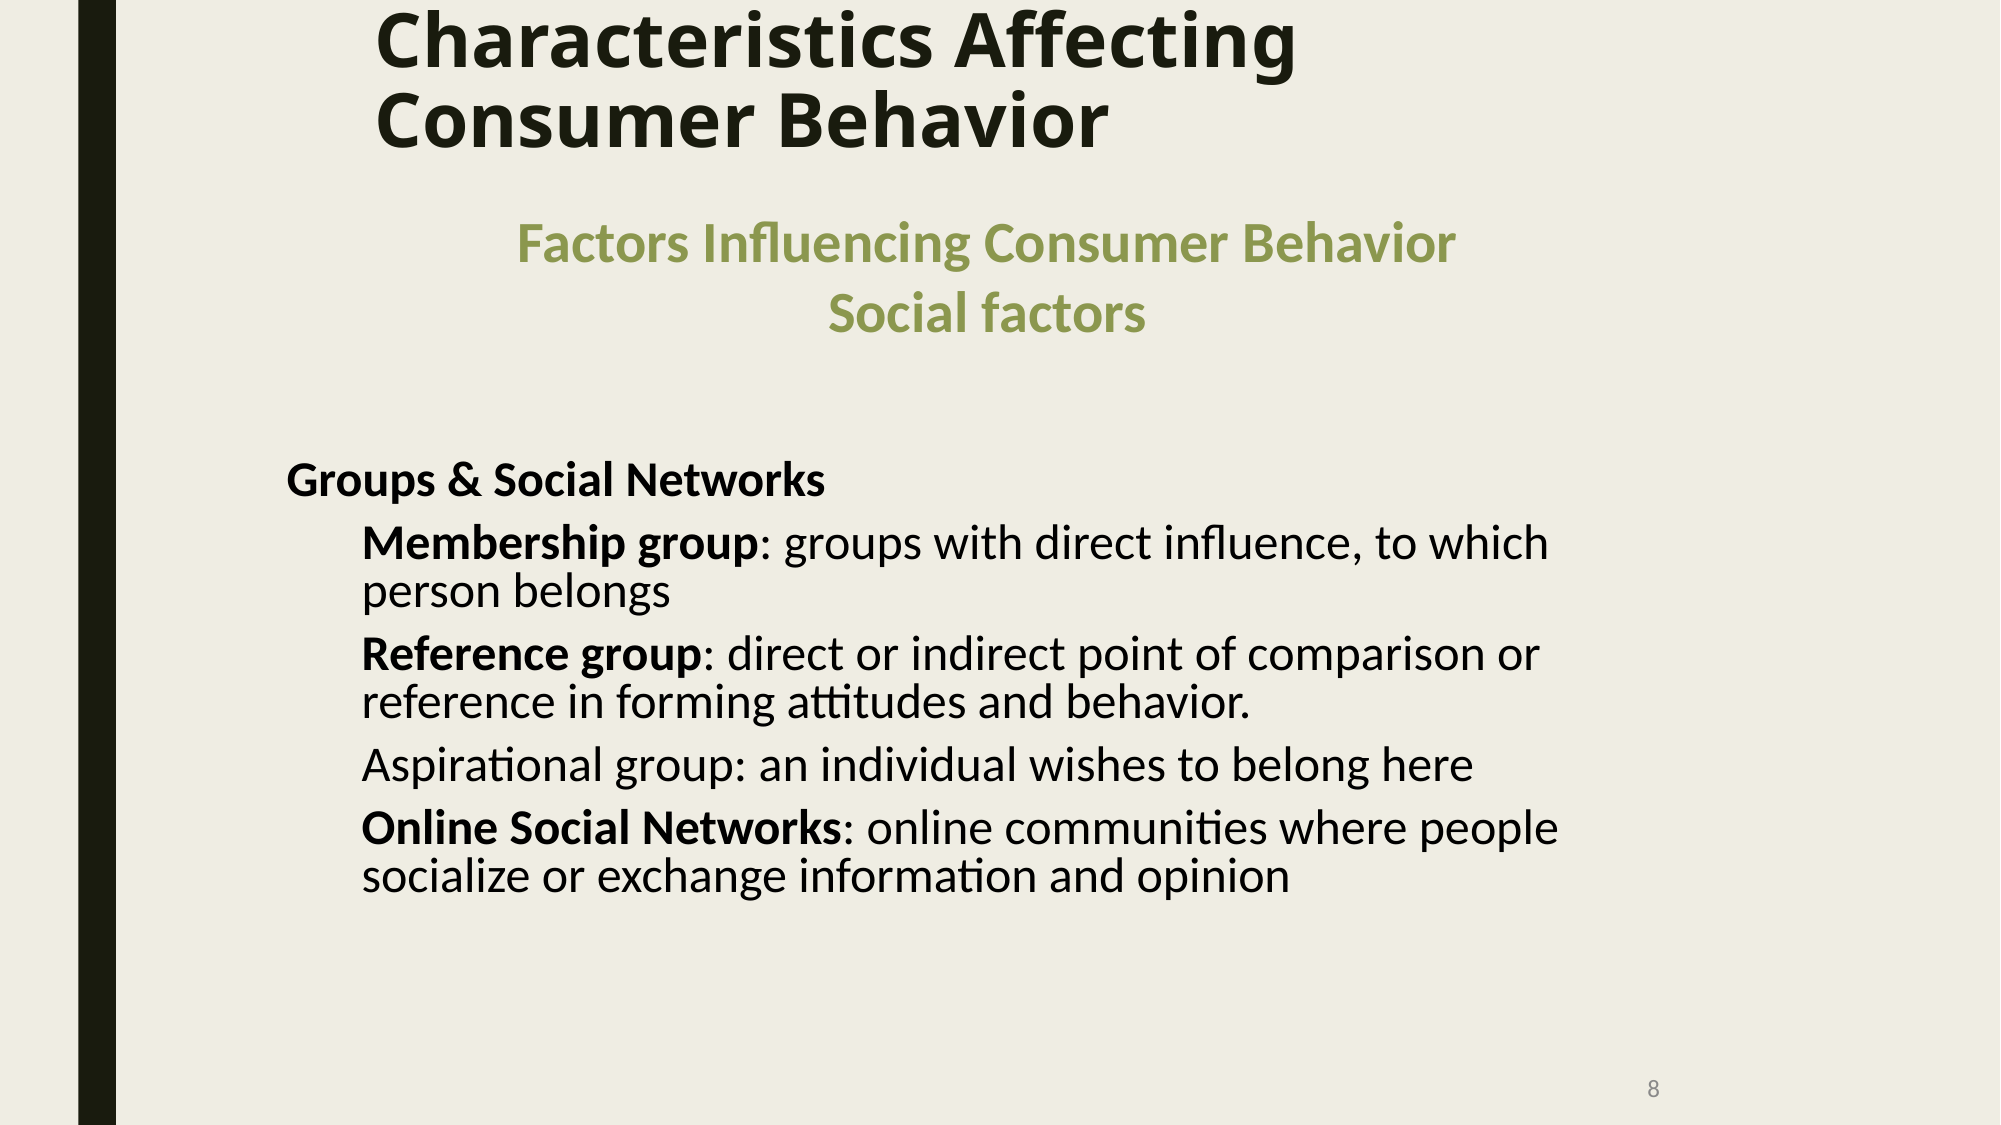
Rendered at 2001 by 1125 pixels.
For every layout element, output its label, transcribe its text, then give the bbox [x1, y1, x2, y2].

slide_number 8 [1325, 1057, 1675, 1118]
text_box Groups & Social Networks Membership group: groups with direct influence, to which person belongs Reference group: direct or indirect point of comparison or reference in forming attitudes and behavior. Aspirational group: an individual wishes to belong here Online Social Networks: online communities where people socialize or exchange information and opinion [196, 451, 1697, 910]
text_box [391, 228, 1567, 291]
title Characteristics Affecting Consumer Behavior [359, 0, 1638, 236]
text_box Factors Influencing Consumer Behavior Social factors [399, 196, 1575, 259]
